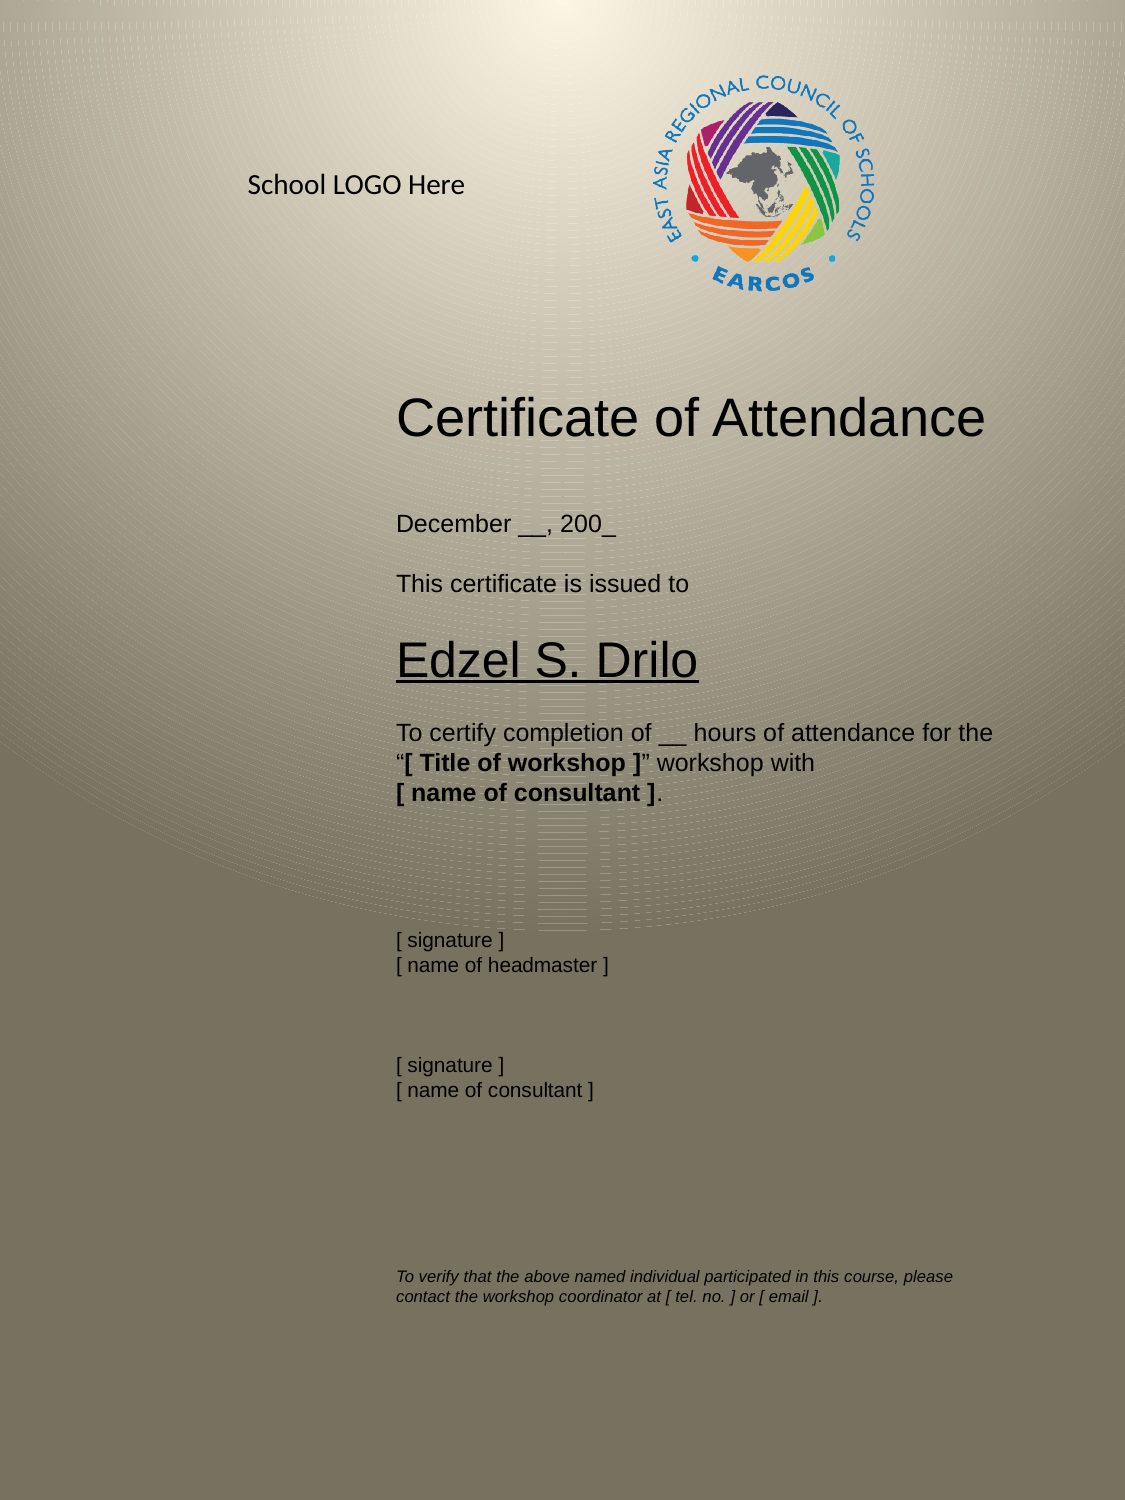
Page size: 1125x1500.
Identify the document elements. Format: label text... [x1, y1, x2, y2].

text_box School LOGO Here [232, 157, 481, 208]
picture [633, 52, 895, 314]
text_box Certificate of Attendance December __, 200_ This certificate is issued to Edzel S. Drilo To certify completion of __ hours of attendance for the “[ Title of workshop ]” workshop with [ name of consultant ]. [ signature ] [ name of headmaster ] [ signature ] [ name of consultant ] To verify that the above named individual participated in this course, please contact the workshop coordinator at [ tel. no. ] or [ email ]. [381, 375, 1025, 1334]
